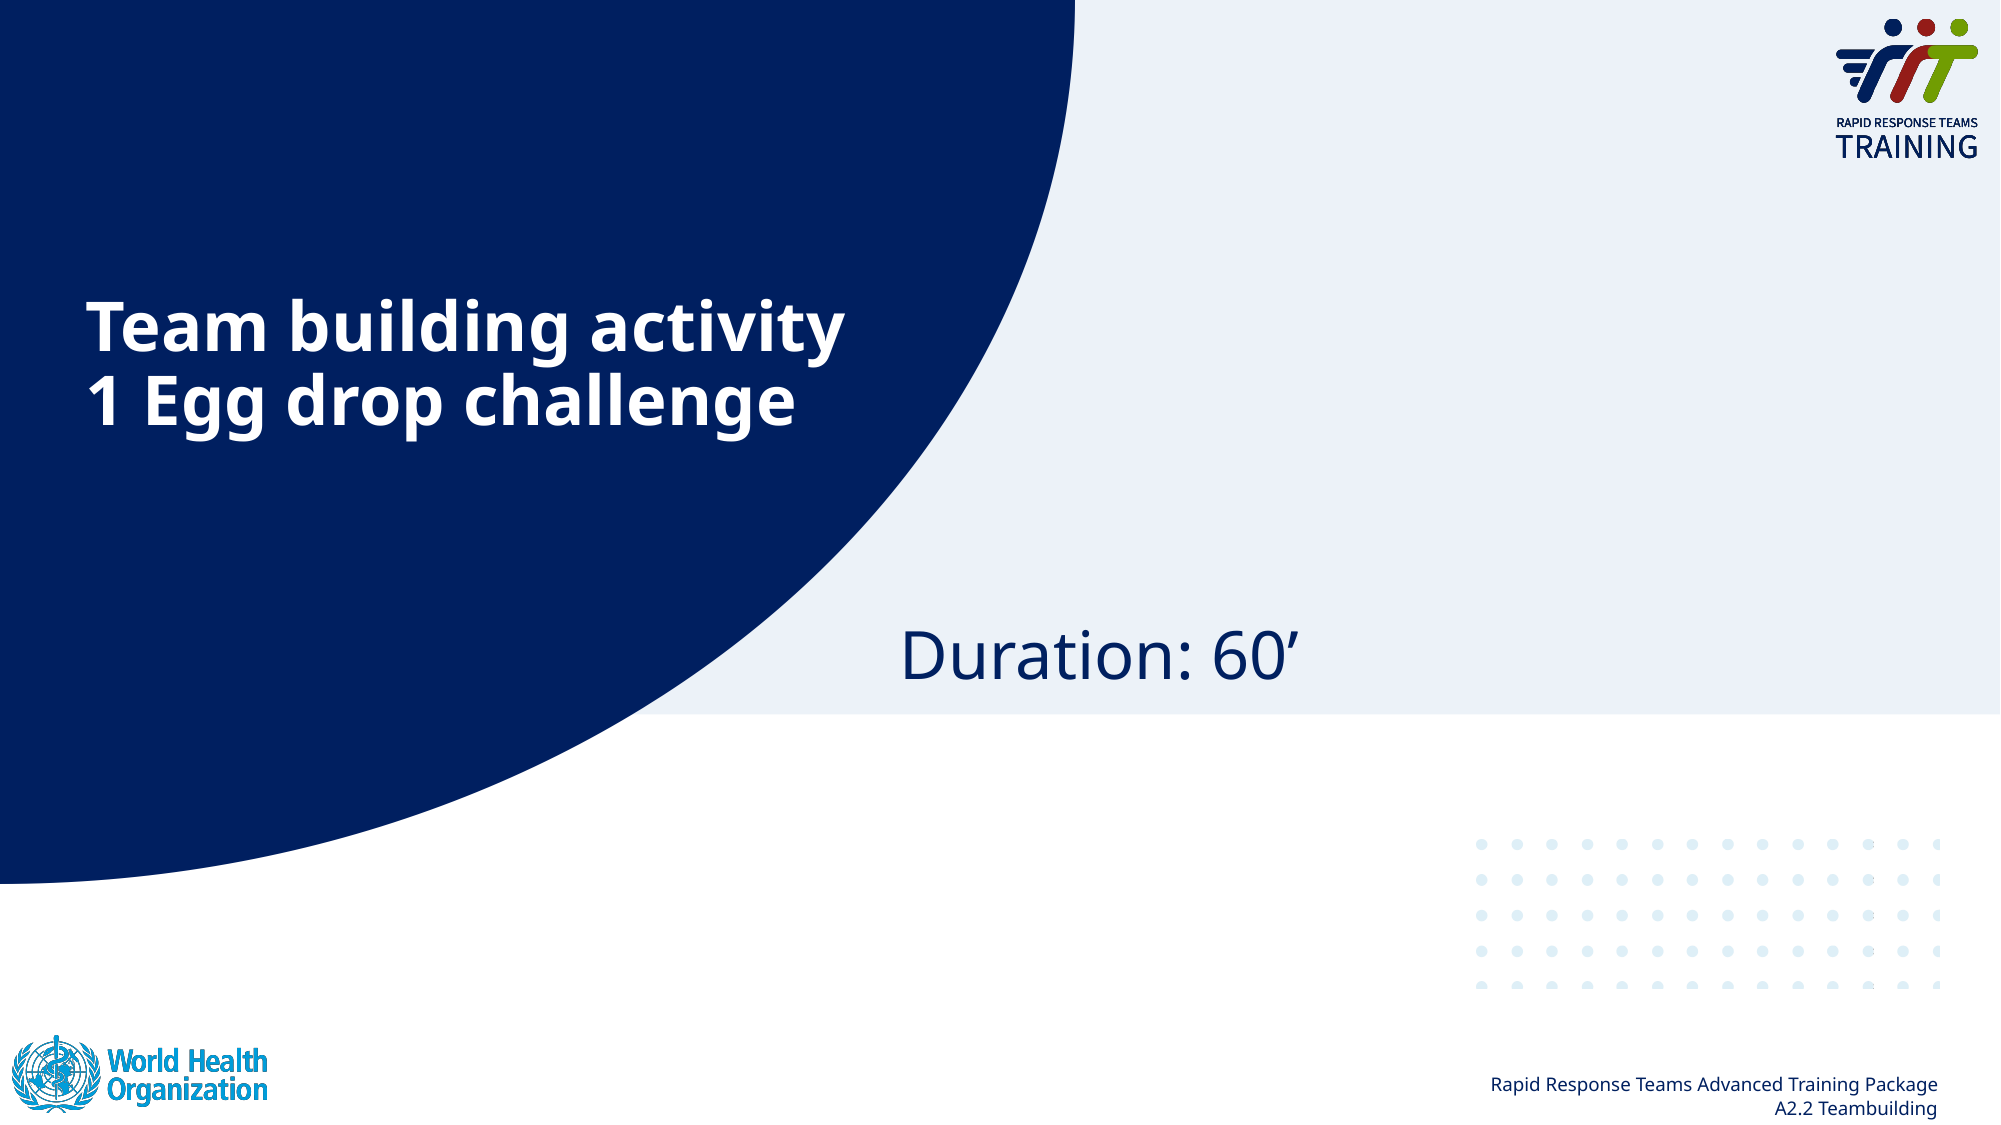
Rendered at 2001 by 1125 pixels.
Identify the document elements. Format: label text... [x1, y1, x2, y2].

picture [12, 1083, 48, 1113]
picture [1476, 839, 1940, 989]
picture [59, 1035, 267, 1113]
picture [22, 1062, 26, 1077]
picture [50, 1108, 62, 1113]
picture [0, 0, 1075, 884]
picture [36, 1088, 78, 1105]
picture [24, 1054, 36, 1087]
picture [12, 1035, 54, 1068]
text_box Duration: 60’ [838, 605, 1362, 701]
picture [1835, 19, 1978, 167]
picture [34, 1054, 43, 1078]
picture [30, 1083, 37, 1091]
picture [71, 1053, 90, 1091]
picture [46, 1056, 54, 1062]
title Team building activity 1 Egg drop challenge [77, 167, 938, 565]
picture [40, 1062, 47, 1070]
